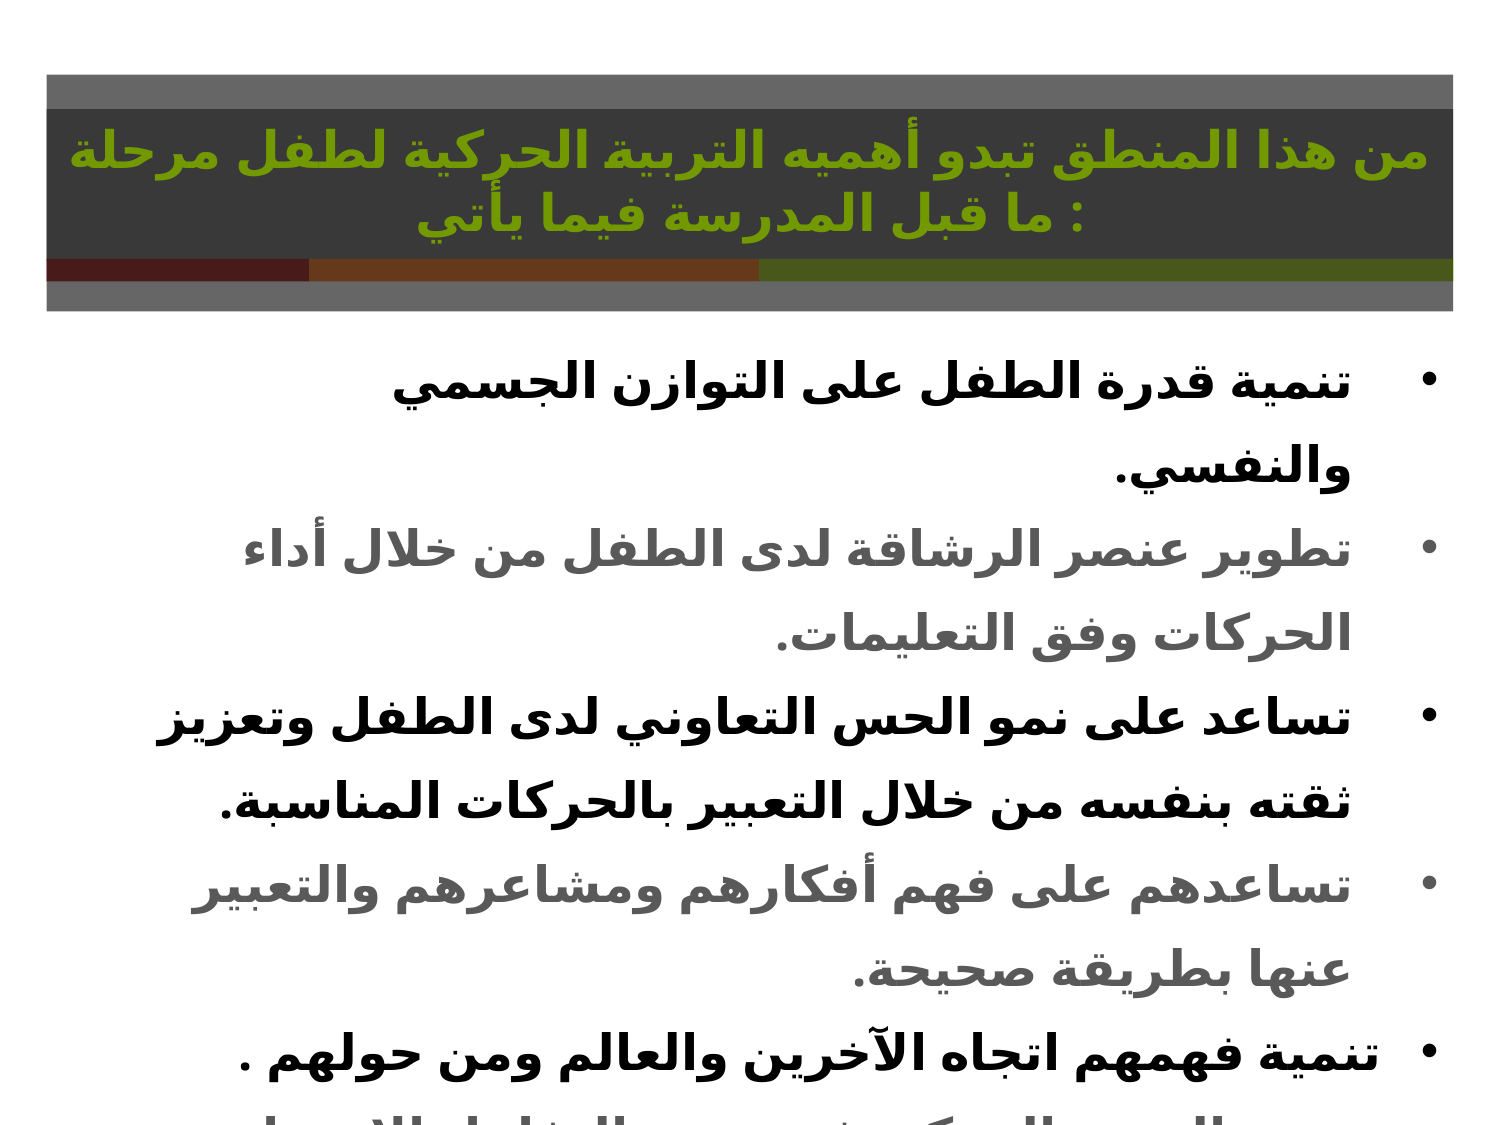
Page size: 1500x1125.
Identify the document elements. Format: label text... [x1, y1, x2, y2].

title من هذا المنطق تبدو أهميه التربية الحركية لطفل مرحلة ما قبل المدرسة فيما يأتي : [46, 109, 1454, 312]
text_box تنمية قدرة الطفل على التوازن الجسمي والنفسي. تطوير عنصر الرشاقة لدى الطفل من خلال أداء الحركات وفق التعليمات. تساعد على نمو الحس التعاوني لدى الطفل وتعزيز ثقته بنفسه من خلال التعبير بالحركات المناسبة. تساعدهم على فهم أفكارهم ومشاعرهم والتعبير عنها بطريقة صحيحة. تنمية فهمهم اتجاه الآخرين والعالم ومن حولهم . تسهم التربية الحركية في تنميه التفاعل الاجتماعي للطفل وإثراء القيم و العادات الاجتماعية. [124, 317, 1453, 1125]
